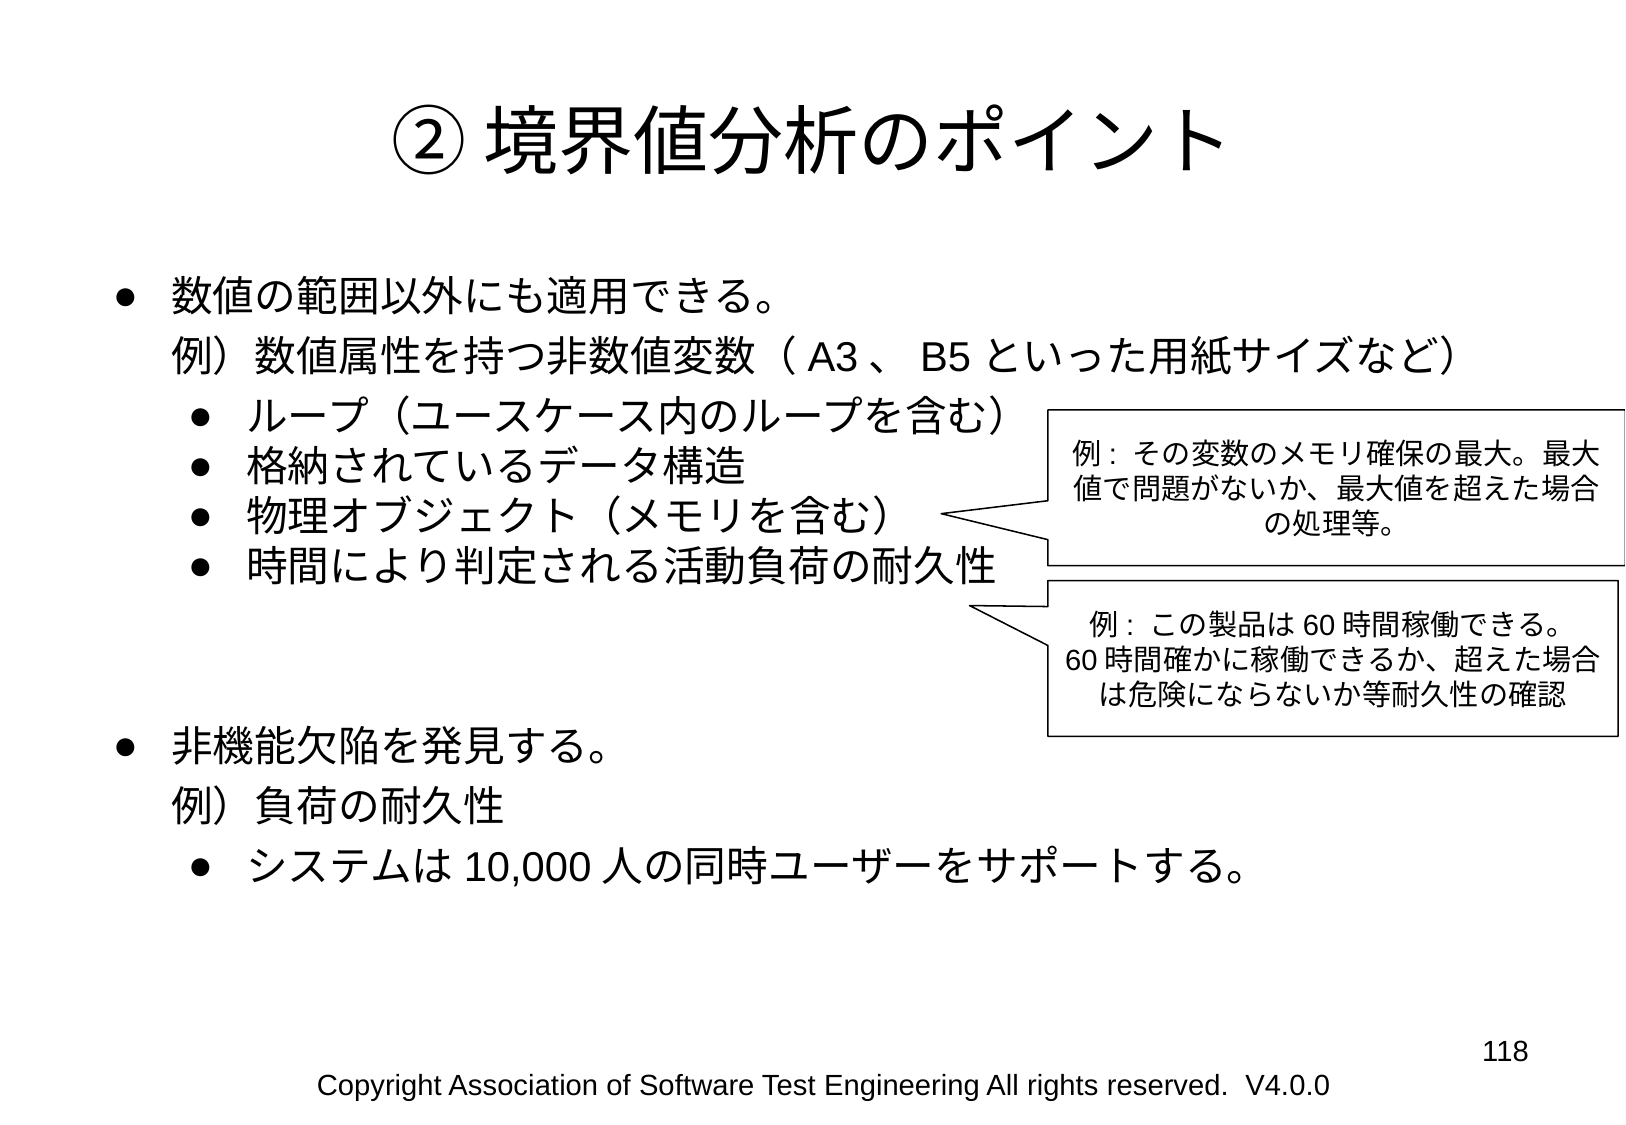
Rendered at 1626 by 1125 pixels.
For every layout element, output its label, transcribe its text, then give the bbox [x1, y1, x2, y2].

title ②境界値分析のポイント [81, 45, 1544, 233]
list 数値の範囲以外にも適用できる。 例）数値属性を持つ非数値変数（A3、B5といった用紙サイズなど） ループ（ユースケース内のループを含む） 格納されているデータ構造 物理オブジェクト（メモリを含む） 時間により判定される活動負荷の耐久性 非機能欠陥を発見する。 例）負荷の耐久性 システムは10,000人の同時ユーザーをサポートする。 [81, 262, 1569, 1005]
footer Copyright Association of Software Test Engineering All rights reserved. V4.0.0 [233, 1058, 1415, 1103]
slide_number ‹#› [1164, 1024, 1544, 1103]
text_box 例: この製品は60時間稼働できる。 60時間確かに稼働できるか、超えた場合は危険にならないか等耐久性の確認 [969, 580, 1619, 737]
text_box 例: その変数のメモリ確保の最大。最大値で問題がないか、最大値を超えた場合の処理等。 [941, 409, 1625, 566]
